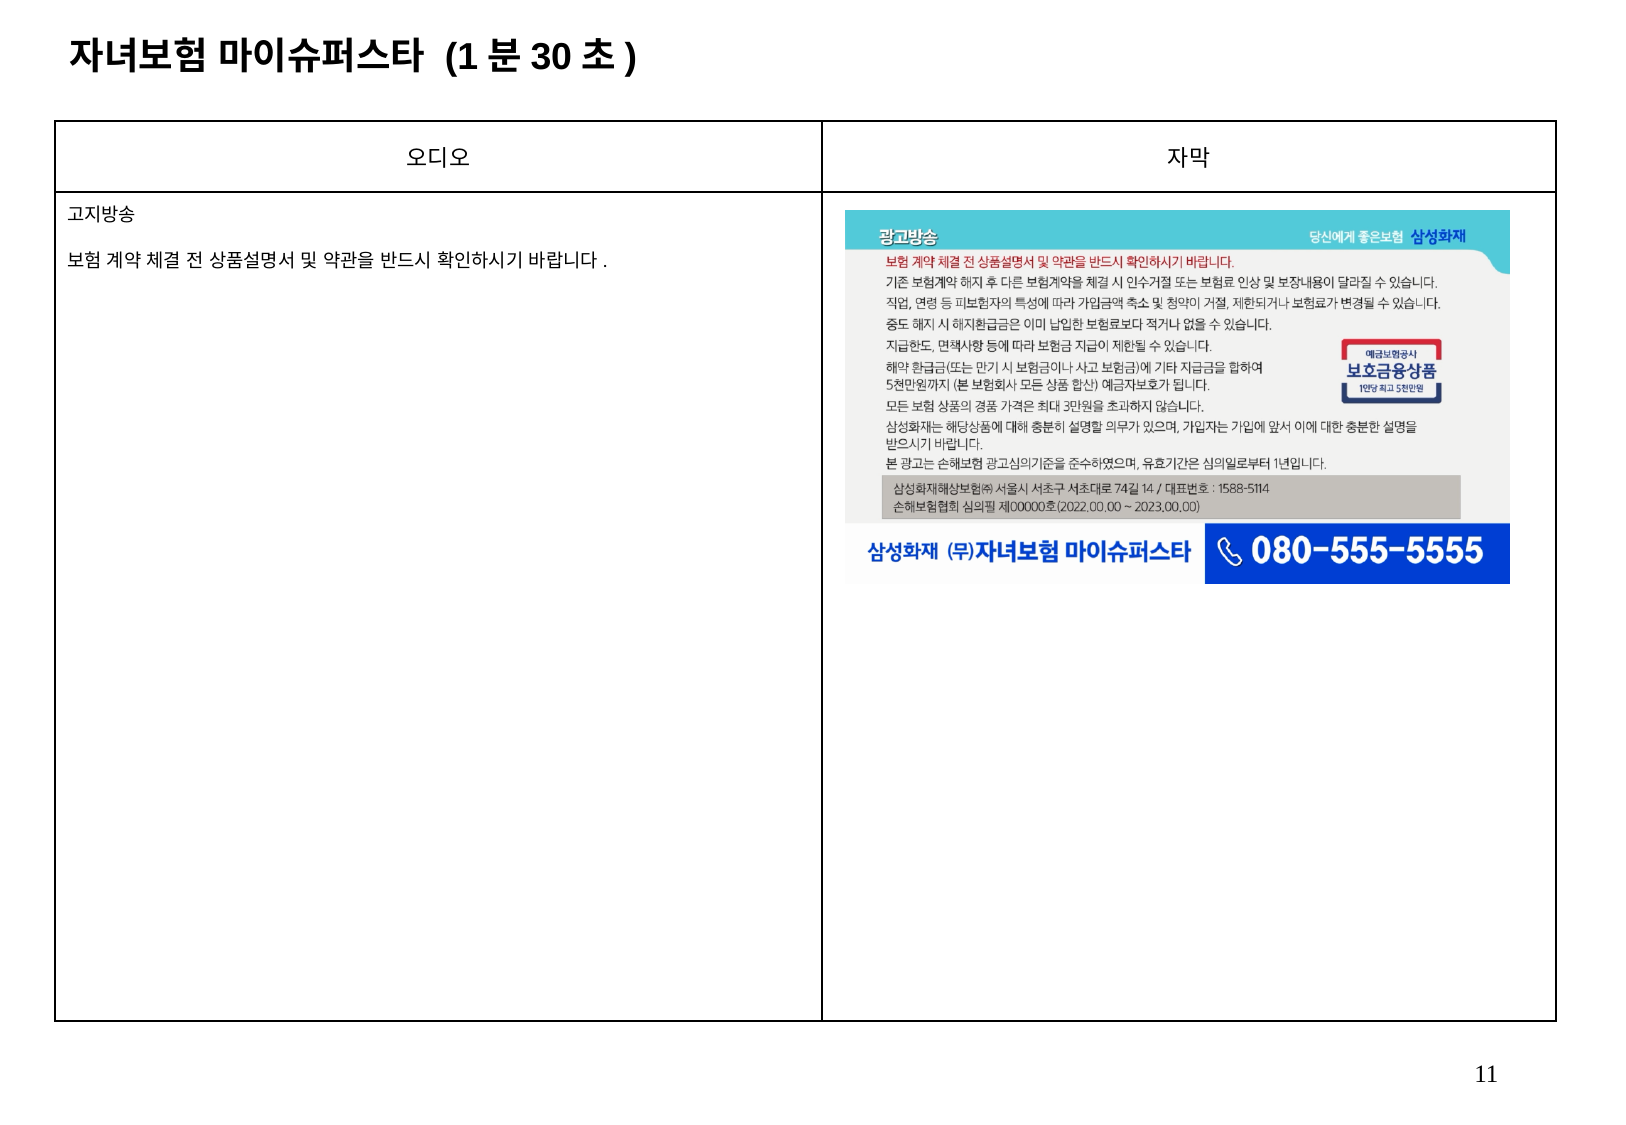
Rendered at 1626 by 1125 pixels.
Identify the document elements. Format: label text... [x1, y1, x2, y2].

table_cell [823, 193, 1555, 1020]
picture [845, 210, 1510, 584]
table_header 자막 [823, 122, 1555, 191]
text_box 자녀보험 마이슈퍼스타 (1분30초) [55, 24, 1280, 84]
slide_number 11 [1147, 1042, 1514, 1103]
table_header 오디오 [56, 122, 821, 191]
table_cell 고지방송 보험 계약 체결 전 상품설명서 및 약관을 반드시 확인하시기 바랍니다. [56, 193, 821, 1020]
